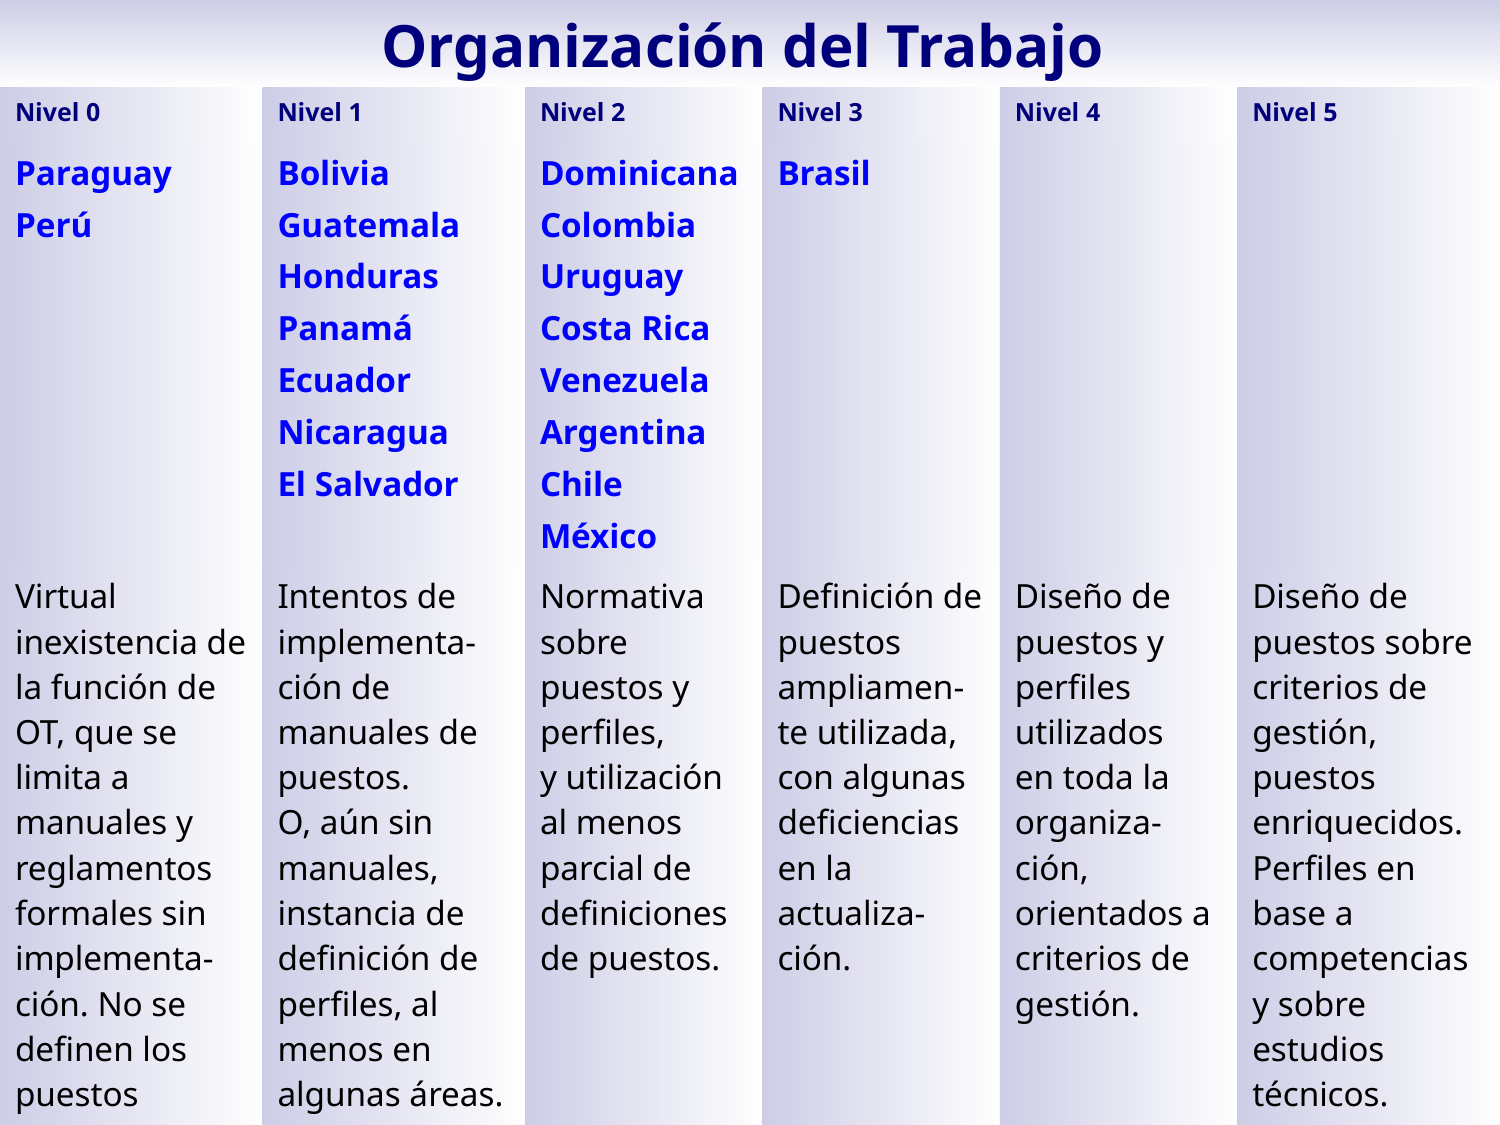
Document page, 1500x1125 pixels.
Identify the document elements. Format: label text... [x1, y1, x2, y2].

table_cell Dominicana Colombia Uruguay Costa Rica Venezuela Argentina Chile México [525, 142, 762, 566]
table_cell Definición de puestos ampliamen- te utilizada, con algunas deficiencias en la actualiza-ción. [762, 566, 1000, 1125]
table_header Nivel 1 [263, 88, 525, 142]
table_cell Bolivia Guatemala Honduras Panamá Ecuador Nicaragua El Salvador [263, 142, 525, 566]
table_cell Paraguay Perú [0, 142, 263, 566]
table_cell Virtual inexistencia de la función de OT, que se limita a manuales y reglamentos formales sin implementa-ción. No se definen los puestos [0, 566, 263, 1125]
table_cell Intentos de implementa-ción de manuales de puestos. O, aún sin manuales, instancia de definición de perfiles, al menos en algunas áreas. [263, 566, 525, 1125]
table_cell [1000, 142, 1237, 566]
table_cell [1237, 142, 1500, 566]
table_cell Diseño de puestos y perfiles utilizados en toda la organiza- ción, orientados a criterios de gestión. [1000, 566, 1237, 1125]
table_cell Normativa sobre puestos y perfiles, y utilización al menos parcial de definiciones de puestos. [525, 566, 762, 1125]
table_cell Brasil [762, 142, 1000, 566]
table_header Nivel 2 [525, 88, 762, 142]
table_cell Diseño de puestos sobre criterios de gestión, puestos enriquecidos. Perfiles en base a competencias y sobre estudios técnicos. [1237, 566, 1500, 1125]
title Organización del Trabajo [0, 0, 1500, 88]
table_header Nivel 0 [0, 88, 263, 142]
table_header Nivel 5 [1237, 88, 1500, 142]
table_header Nivel 4 [1000, 88, 1237, 142]
table_header Nivel 3 [762, 88, 1000, 142]
